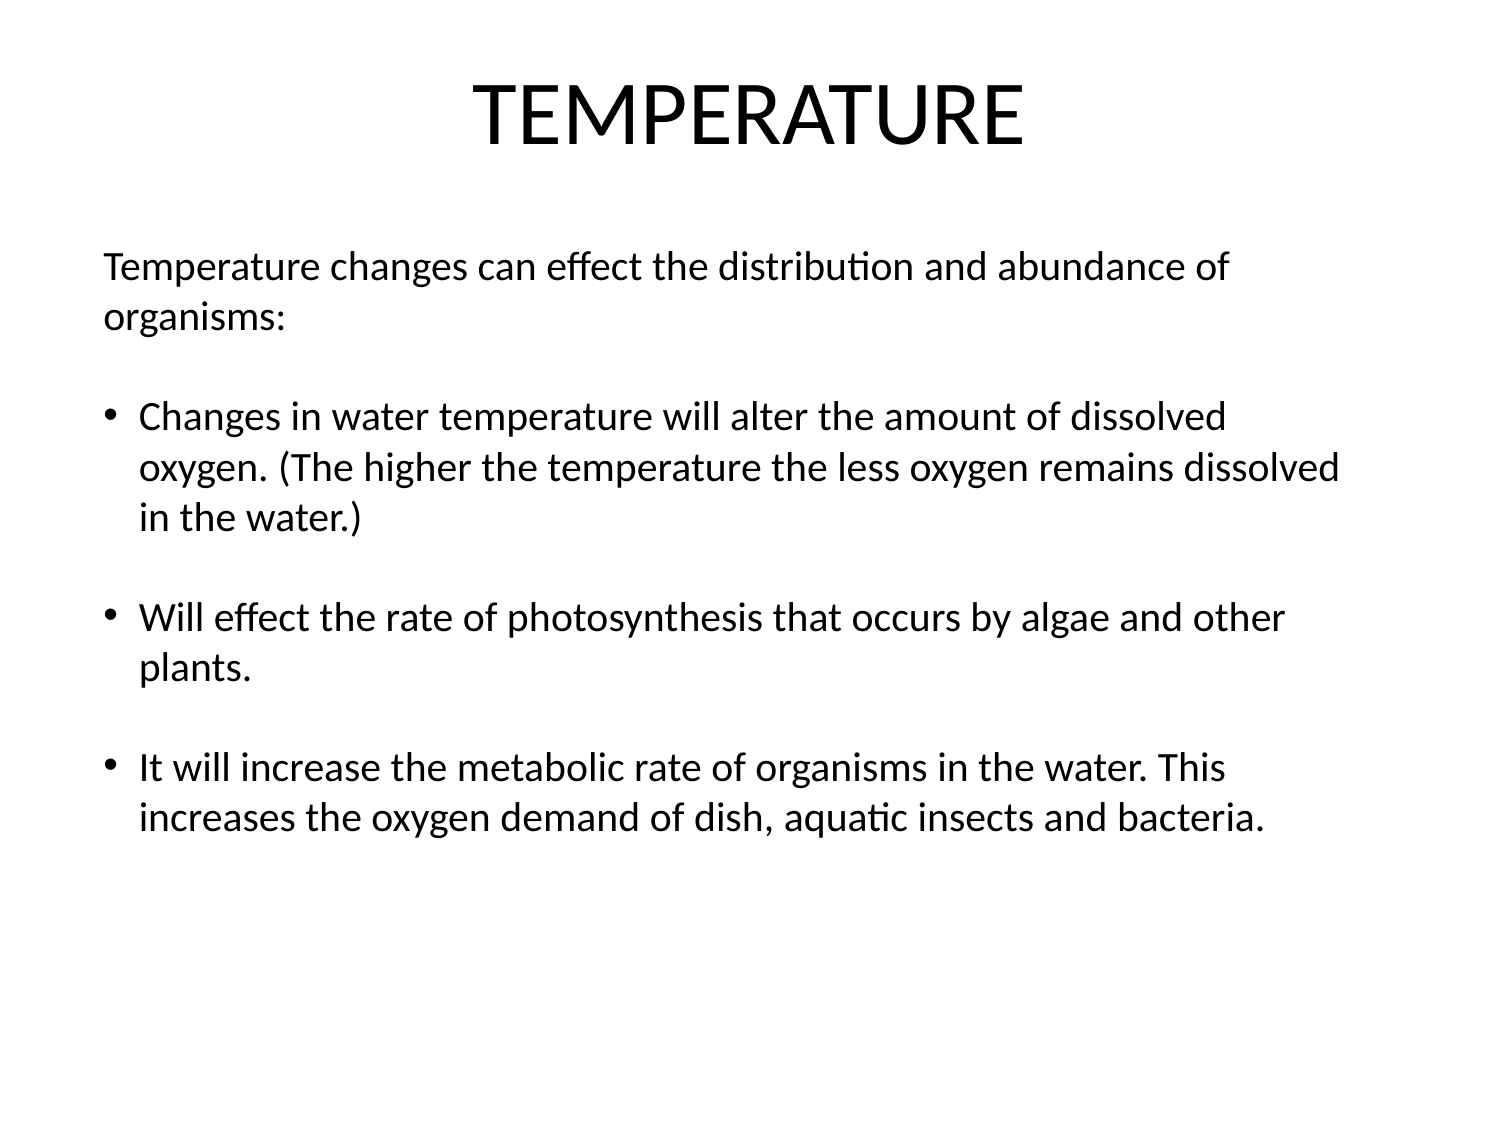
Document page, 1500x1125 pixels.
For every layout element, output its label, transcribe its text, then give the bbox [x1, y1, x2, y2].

text_box TEMPERATURE [74, 45, 1425, 233]
text_box Temperature changes can effect the distribution and abundance of organisms: Changes in water temperature will alter the amount of dissolved oxygen. (The higher the temperature the less oxygen remains dissolved in the water.) Will effect the rate of photosynthesis that occurs by algae and other plants. It will increase the metabolic rate of organisms in the water. This increases the oxygen demand of dish, aquatic insects and bacteria. [88, 231, 1365, 897]
